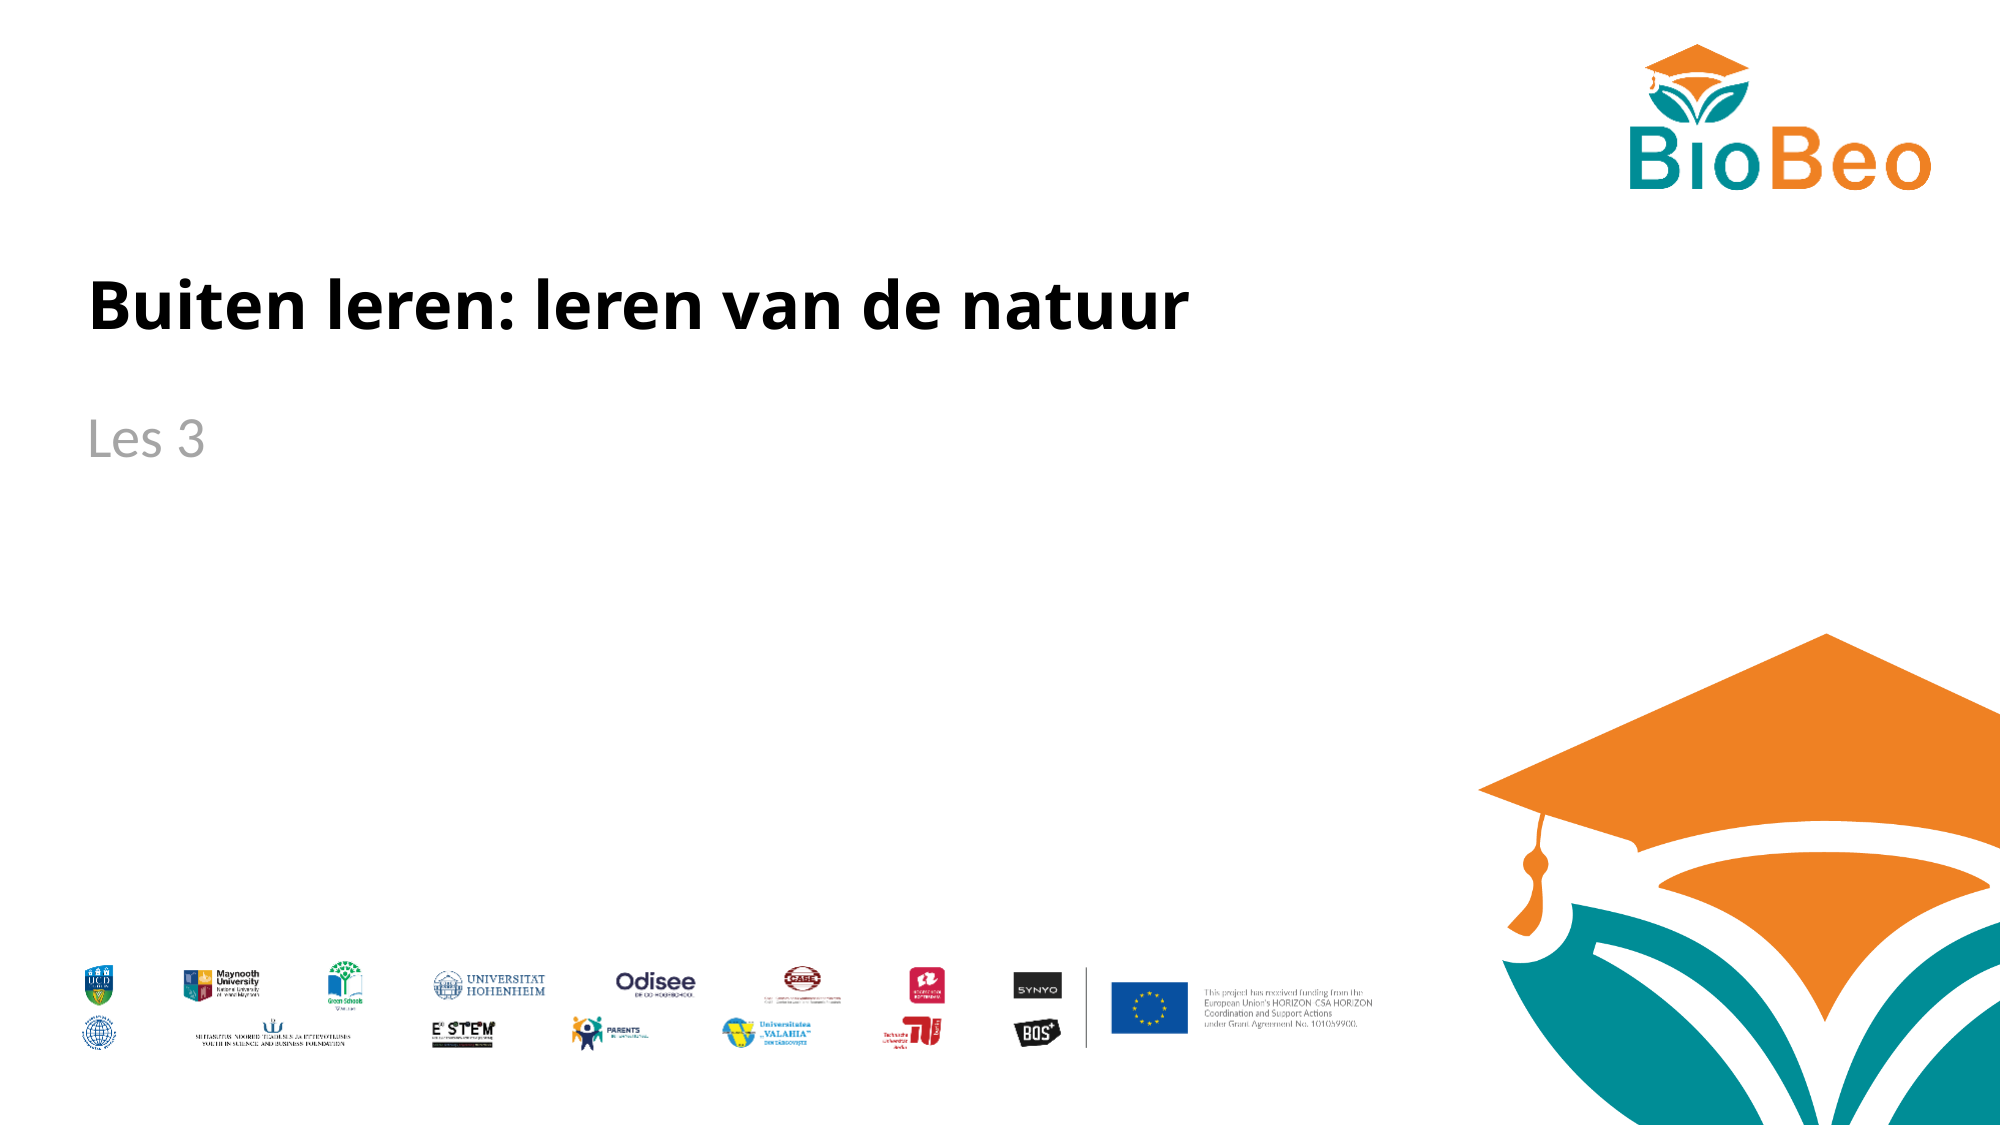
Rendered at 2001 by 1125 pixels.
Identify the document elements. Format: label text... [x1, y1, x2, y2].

title Buiten leren: leren van de natuur [72, 213, 1933, 399]
subtitle Les 3 [72, 399, 1933, 610]
picture [1628, 42, 1933, 192]
picture [59, 951, 1394, 1063]
picture [1433, 562, 2000, 1125]
